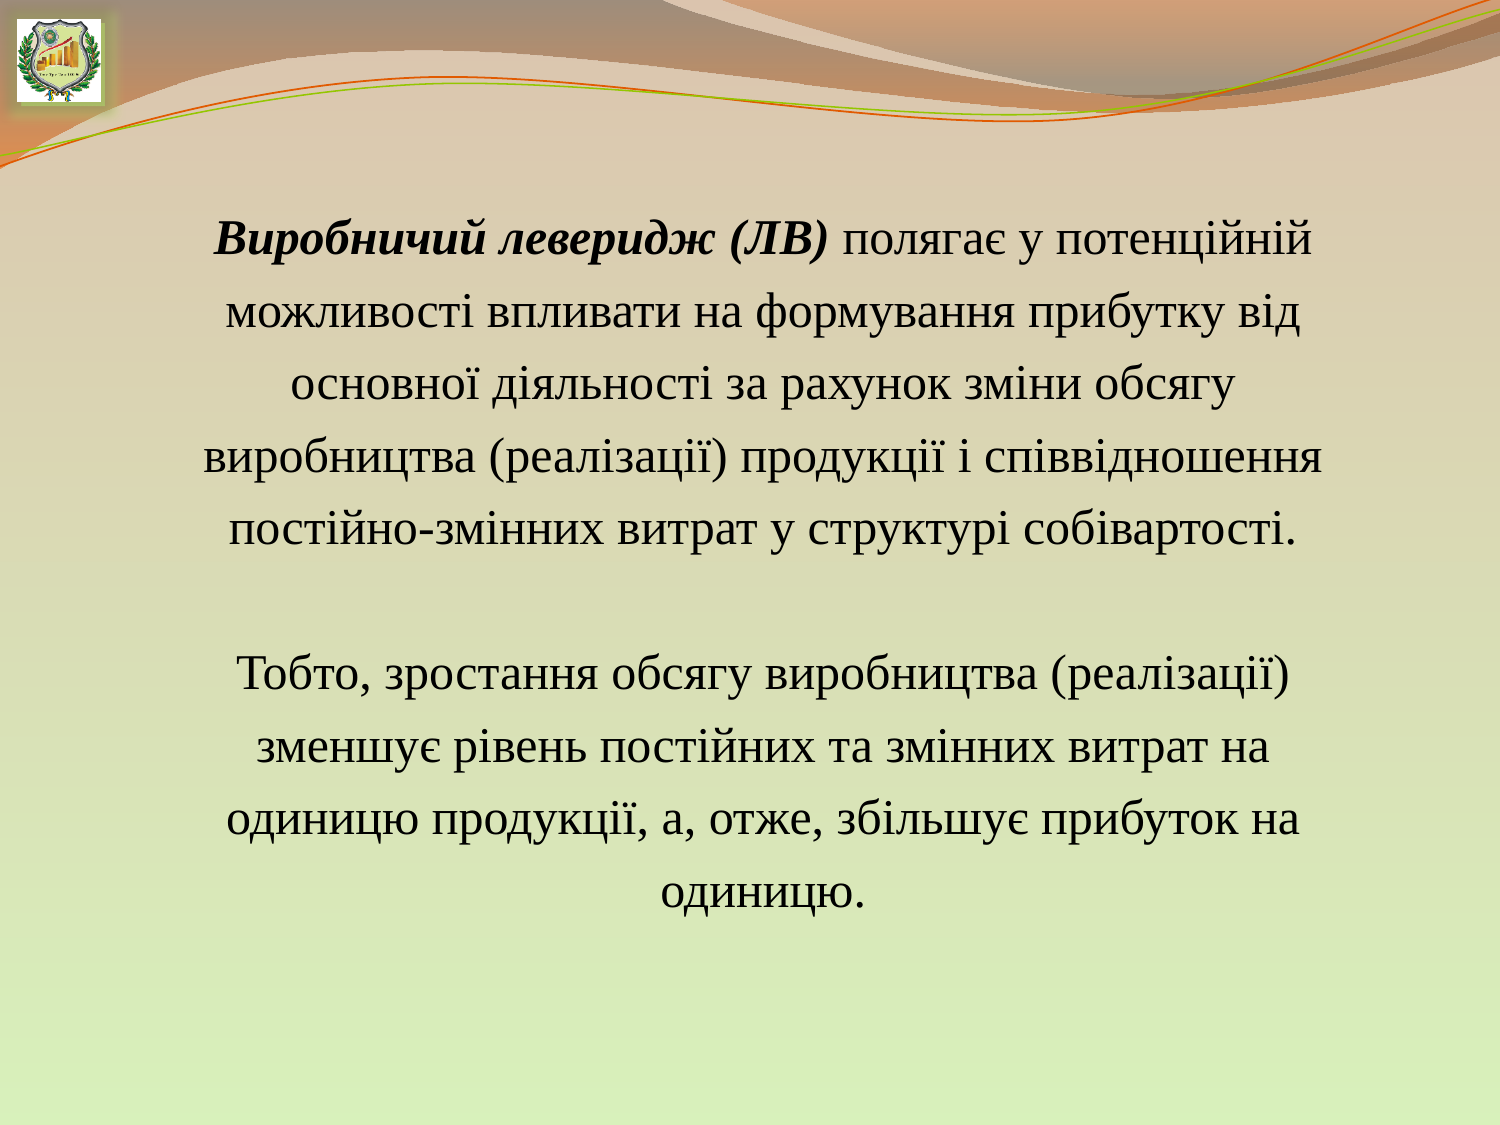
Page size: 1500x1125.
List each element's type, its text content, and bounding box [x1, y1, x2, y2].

picture [17, 18, 101, 102]
text_box Виробничий леверидж (ЛВ) полягає у потенційній можливості впливати на формування прибутку від основної діяльності за рахунок зміни обсягу виробництва (реалізації) продукції і співвідношення постійно-змінних витрат у структурі собівартості. Тобто, зростання обсягу виробництва (реалізації) зменшує рівень постійних та змінних витрат на одиницю продукції, а, отже, збільшує прибуток на одиницю. [147, 184, 1380, 925]
